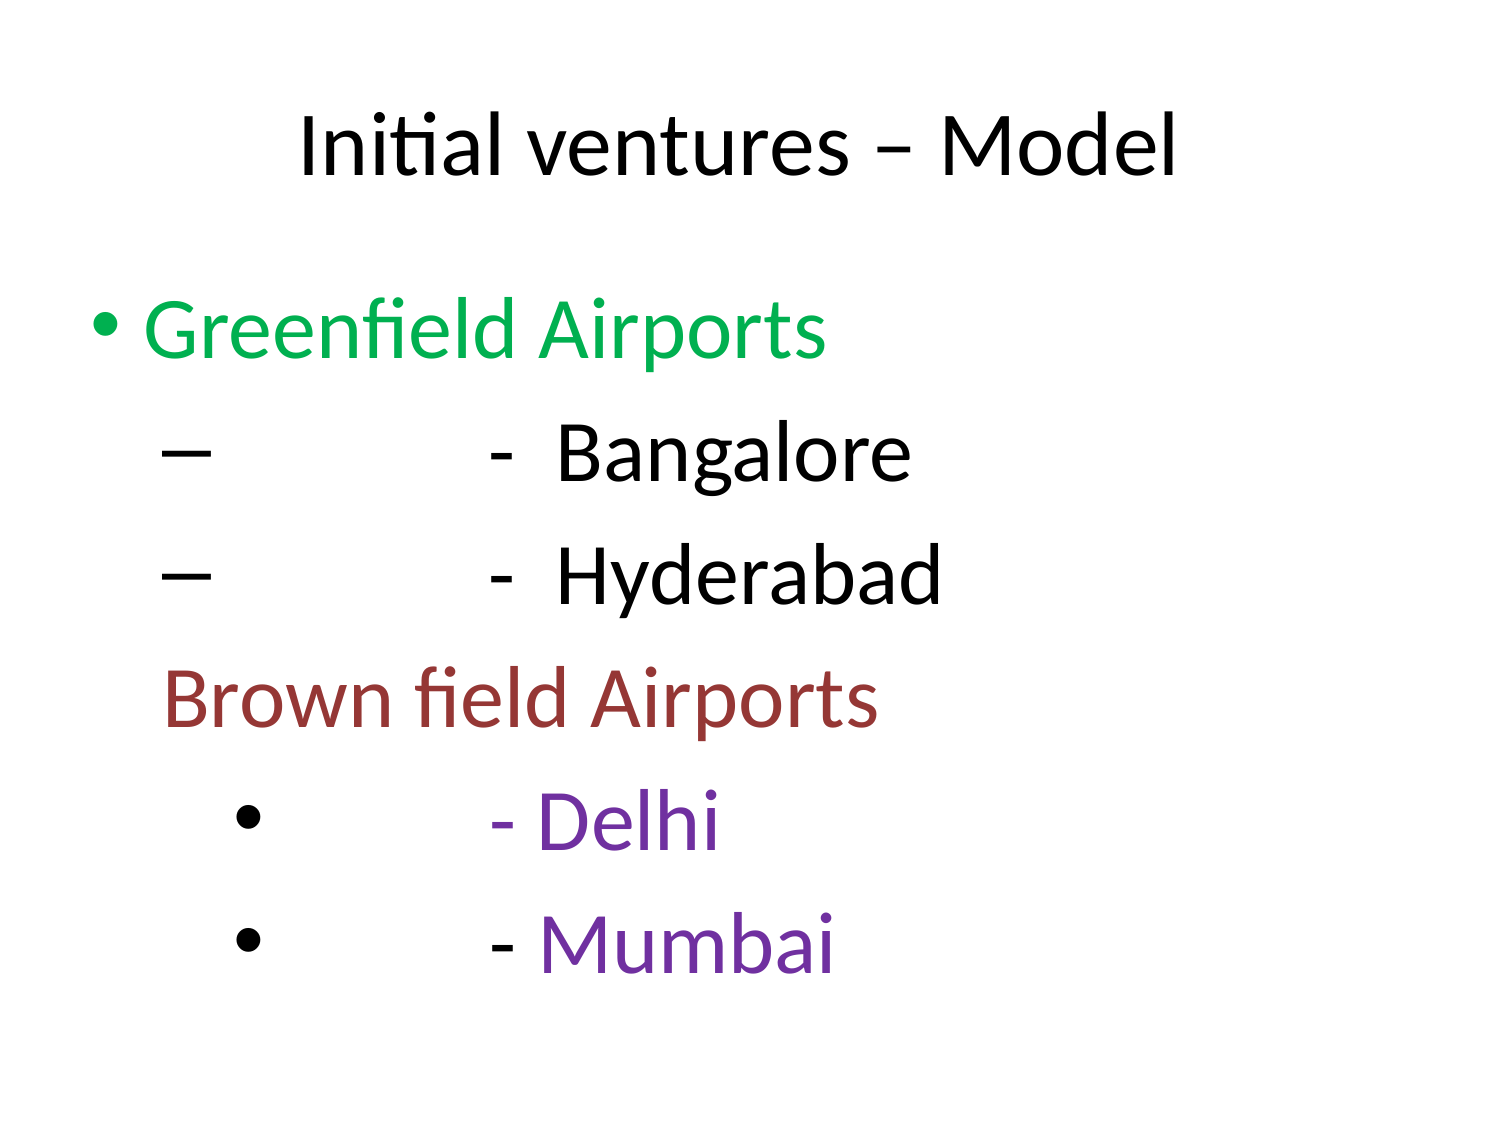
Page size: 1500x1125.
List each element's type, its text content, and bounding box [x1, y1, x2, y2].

list Greenfield Airports - Bangalore - Hyderabad Brown field Airports - Delhi - Mumbai [75, 262, 1425, 1005]
title Initial ventures – Model [75, 45, 1425, 233]
